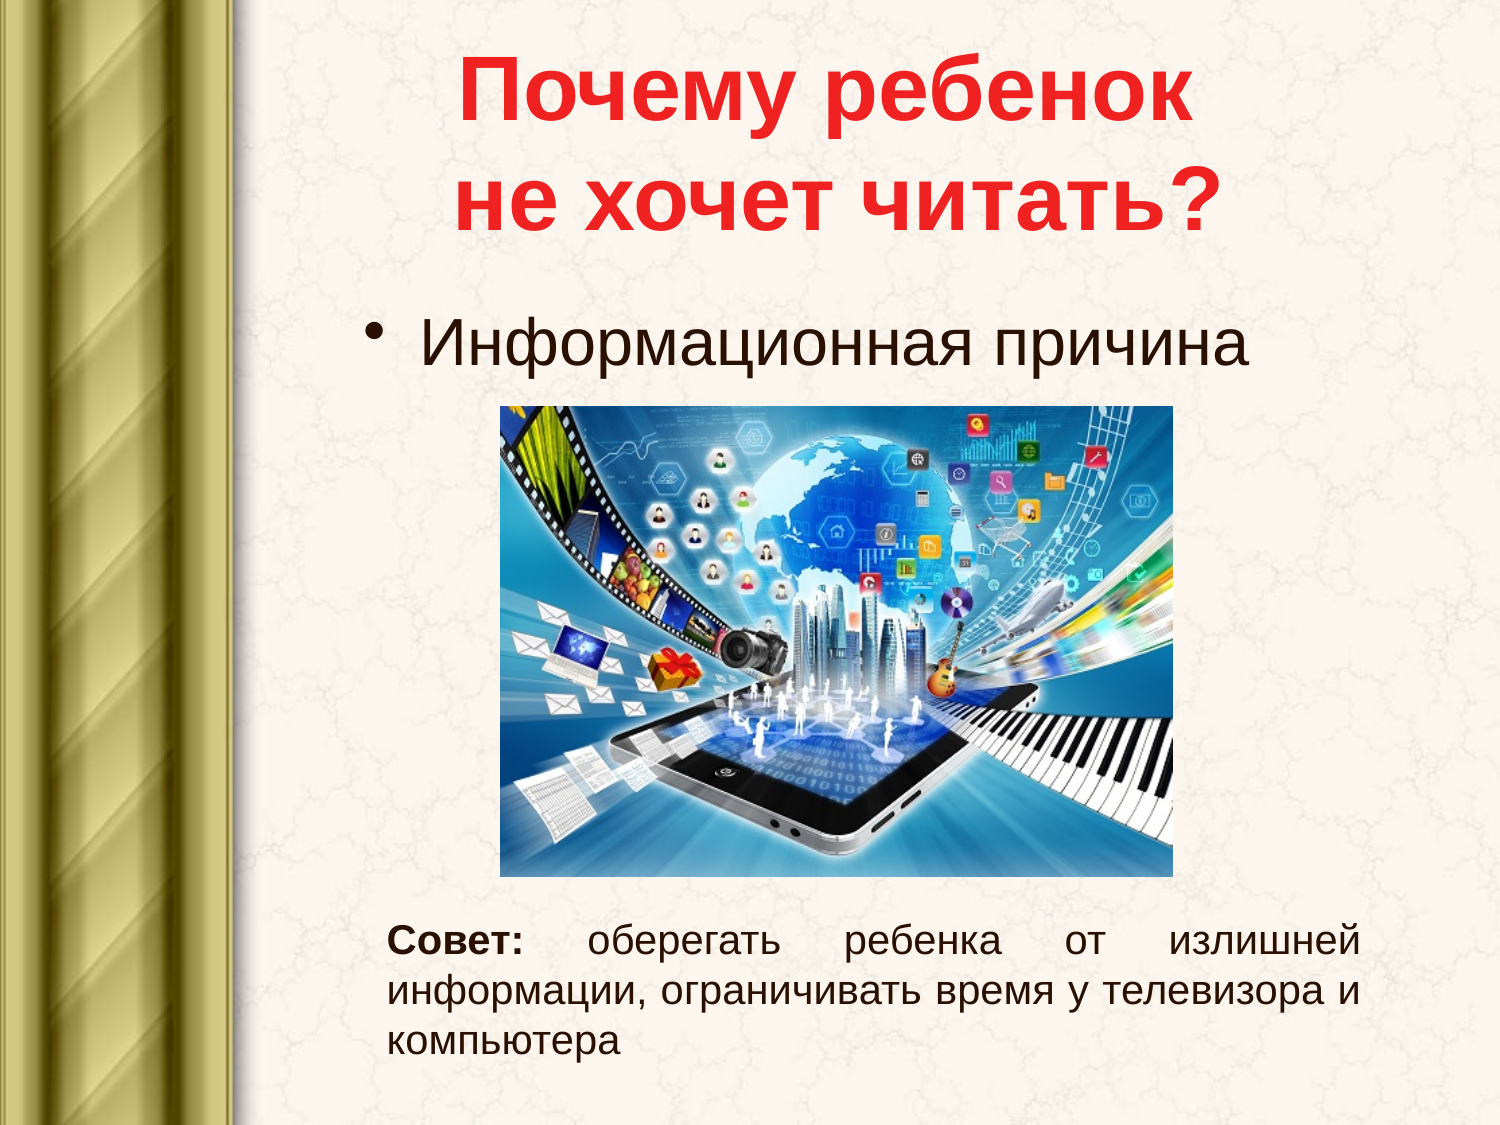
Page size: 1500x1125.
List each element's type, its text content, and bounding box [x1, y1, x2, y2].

text_box Информационная причина [348, 290, 1325, 407]
picture [0, 0, 1500, 1125]
title Почему ребенок не хочет читать? [289, 44, 1389, 233]
text_box Совет: оберегать ребенка от излишней информации, ограничивать время у телевизора и компьютера [371, 905, 1376, 1070]
